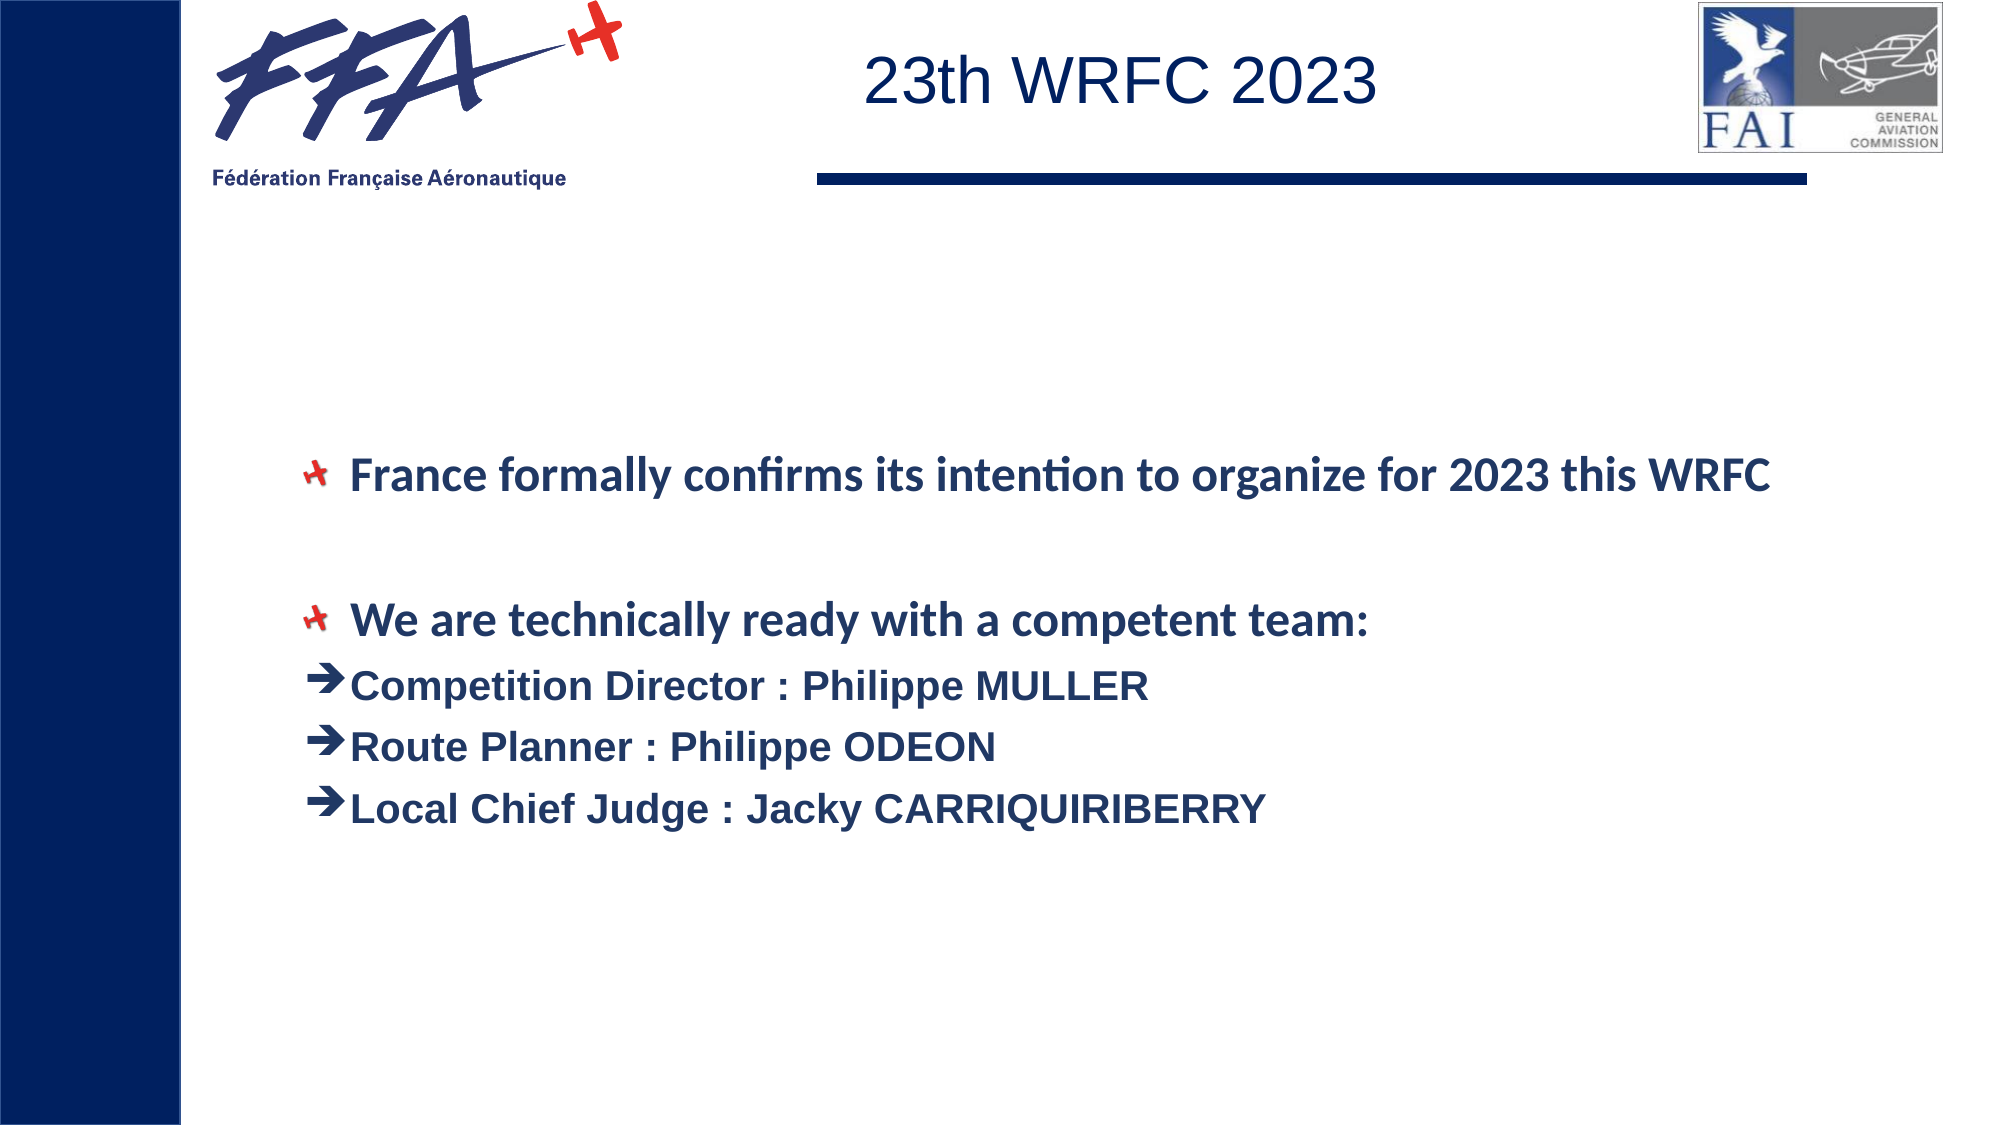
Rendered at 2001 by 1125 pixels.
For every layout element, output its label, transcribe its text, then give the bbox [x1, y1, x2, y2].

text_box France formally confirms its intention to organize for 2023 this WRFC We are technically ready with a competent team: Competition Director : Philippe MULLER Route Planner : Philippe ODEON Local Chief Judge : Jacky CARRIQUIRIBERRY [278, 216, 1983, 1057]
picture [1698, 2, 1943, 153]
picture [213, 0, 623, 190]
picture [293, 454, 335, 490]
text_box [0, 0, 181, 1125]
text_box 23th WRFC 2023 [849, 29, 1413, 125]
picture [293, 599, 335, 635]
text_box [816, 172, 1808, 186]
